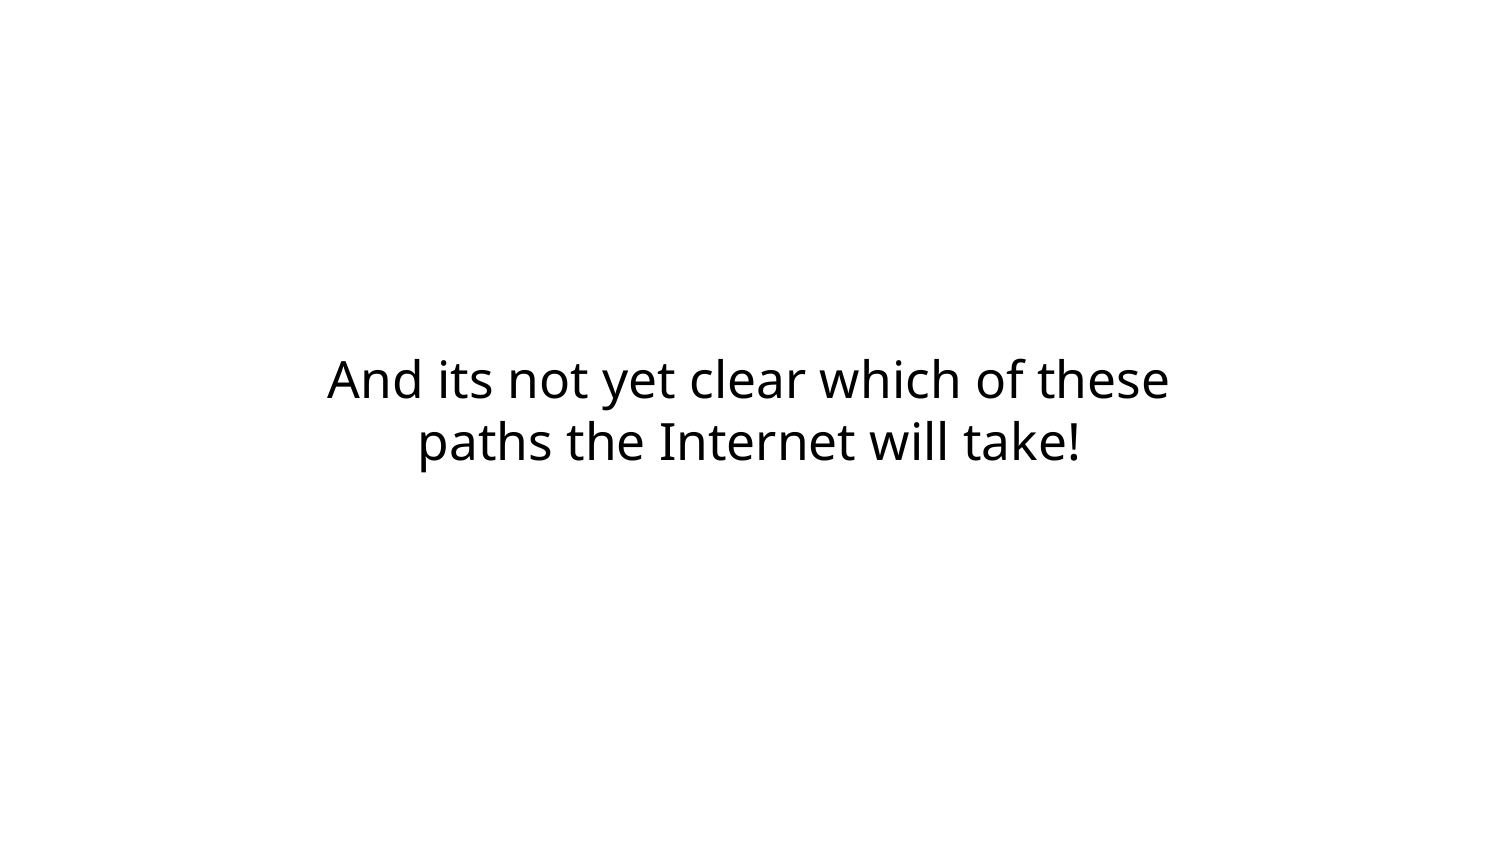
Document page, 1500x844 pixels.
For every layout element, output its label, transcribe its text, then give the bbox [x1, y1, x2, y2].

title And its not yet clear which of these paths the Internet will take! [243, 338, 1257, 480]
